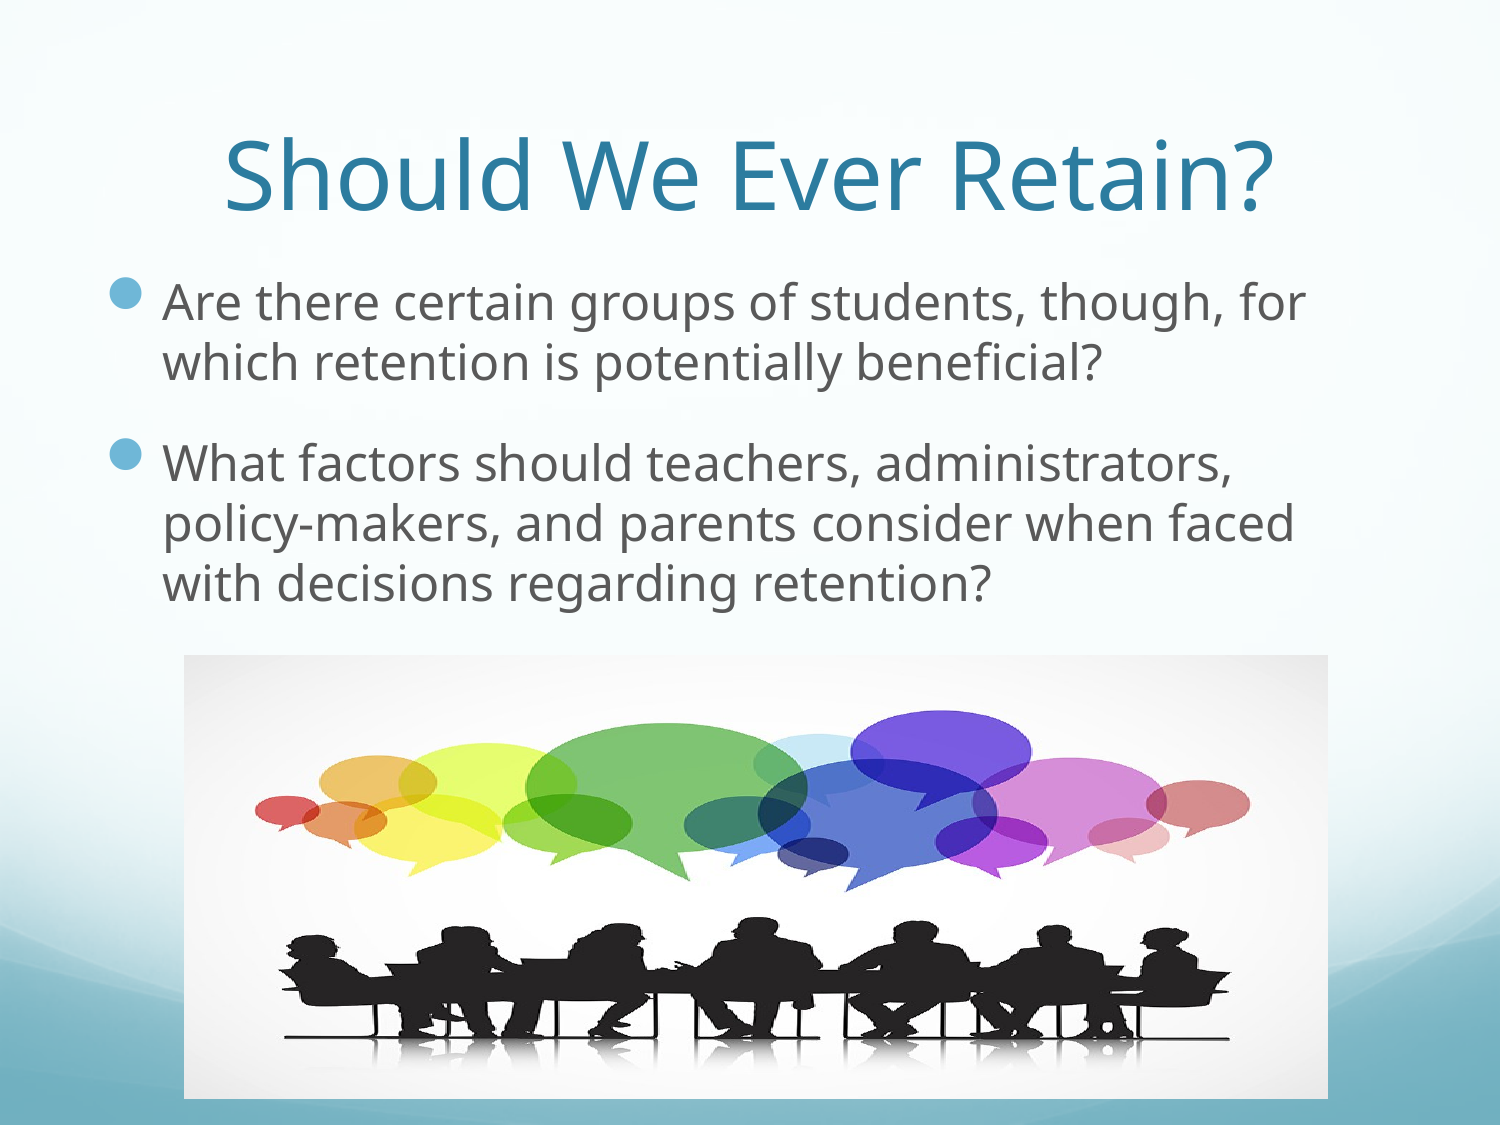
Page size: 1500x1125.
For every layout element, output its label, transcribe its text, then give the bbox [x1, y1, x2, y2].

title Should We Ever Retain? [90, 17, 1410, 237]
picture [183, 654, 1328, 1099]
list Are there certain groups of students, though, for which retention is potentially beneficial? What factors should teachers, administrators, policy-makers, and parents consider when faced with decisions regarding retention? [90, 262, 1410, 975]
